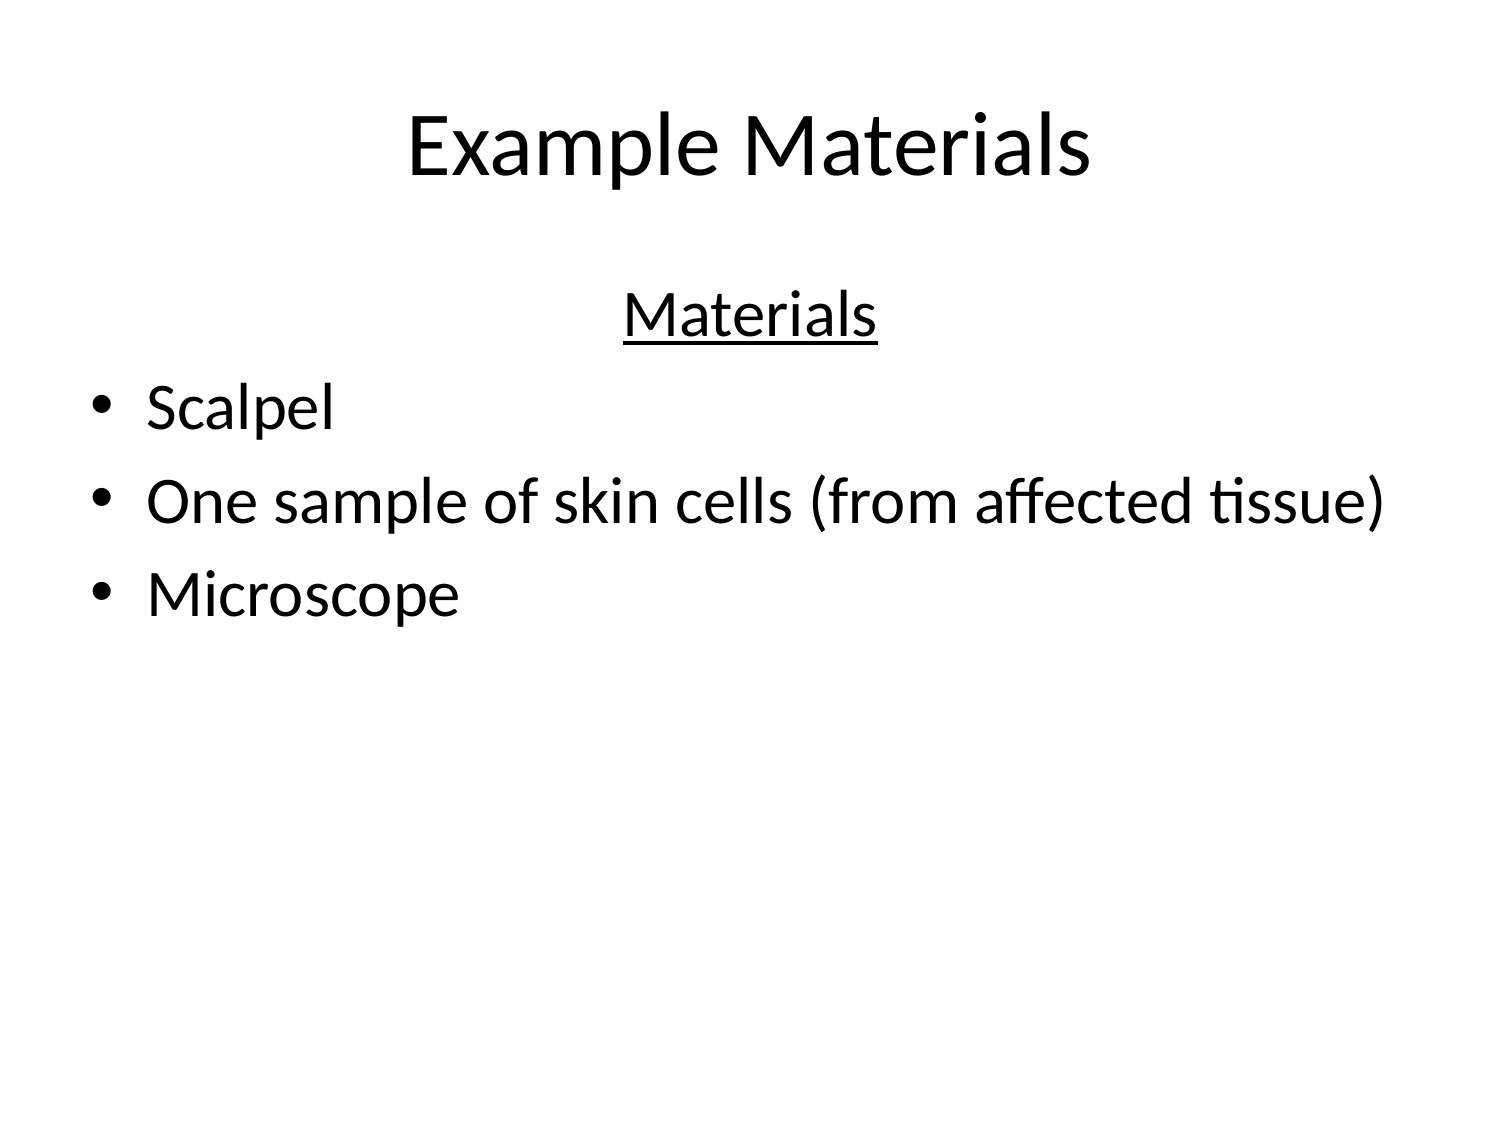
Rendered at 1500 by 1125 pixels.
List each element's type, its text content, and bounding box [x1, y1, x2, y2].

list Materials Scalpel One sample of skin cells (from affected tissue) Microscope [75, 262, 1425, 1005]
title Example Materials [75, 45, 1425, 233]
